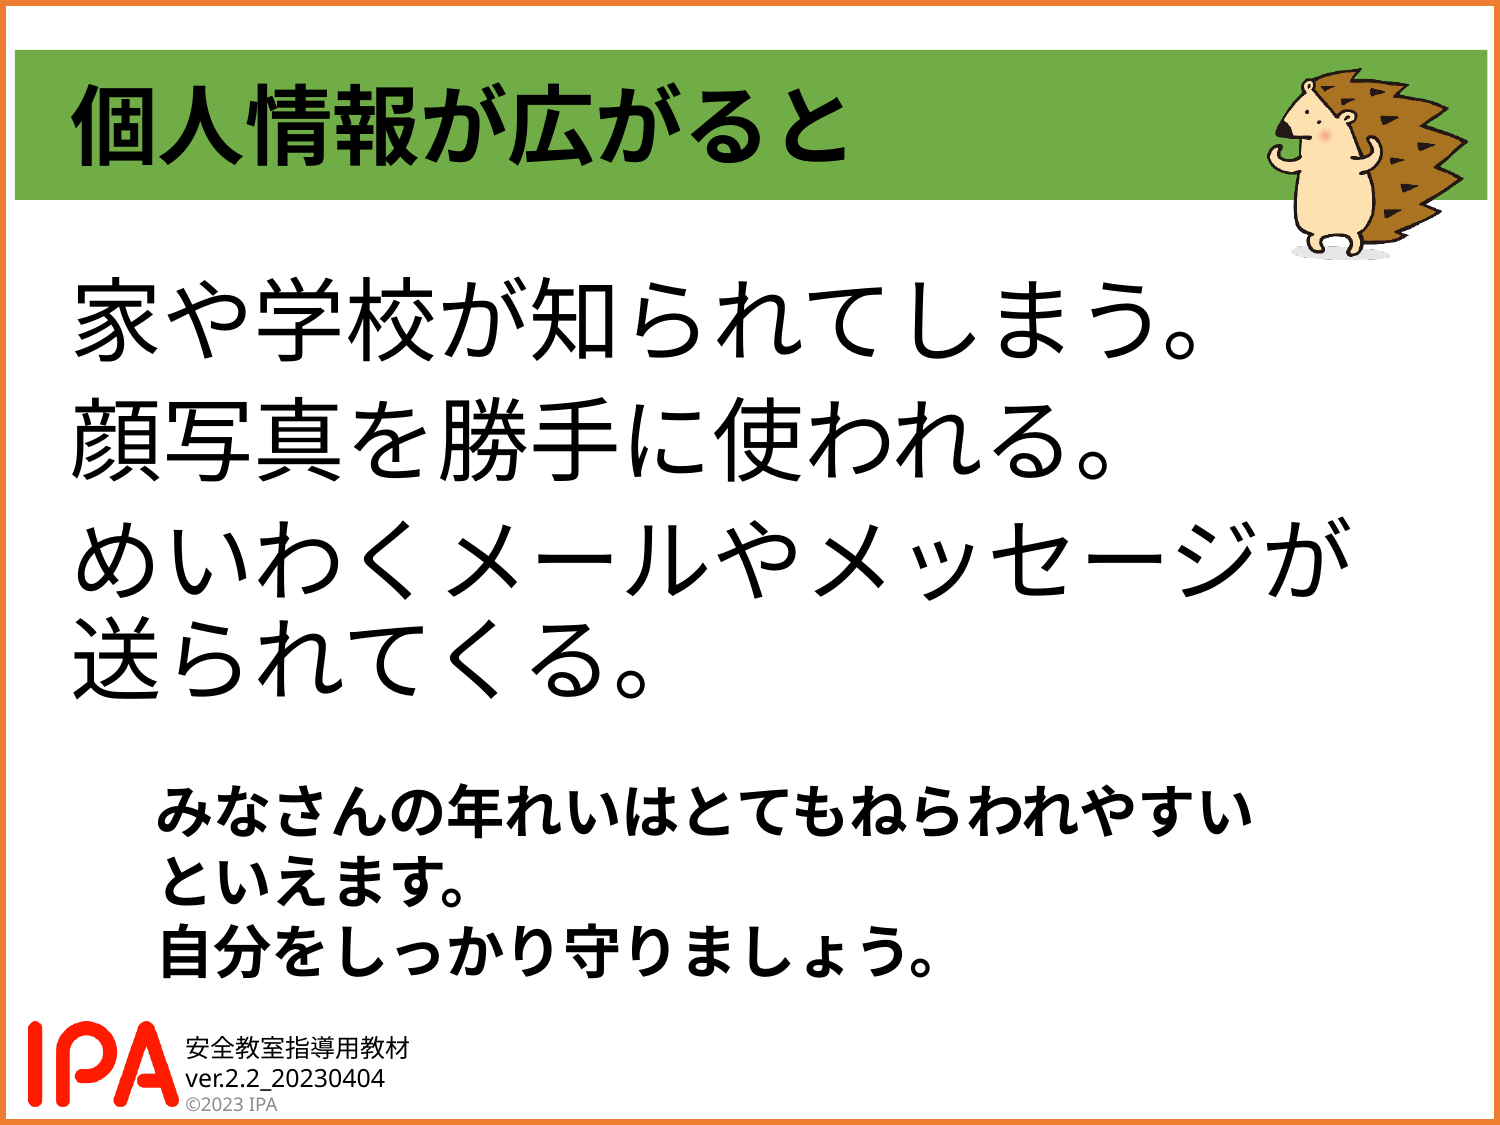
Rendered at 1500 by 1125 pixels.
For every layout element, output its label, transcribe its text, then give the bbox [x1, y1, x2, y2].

text_box みなさんの年れいはとてもねらわれやすい といえます。 自分をしっかり守りましょう。 [140, 767, 1479, 993]
list 家や学校が知られてしまう。 顔写真を勝手に使われる。 めいわくメールやメッセージが 送られてくる。 [55, 267, 1500, 777]
picture [28, 1021, 179, 1107]
title 個人情報が広がると [55, 52, 1359, 208]
picture [1267, 68, 1468, 260]
